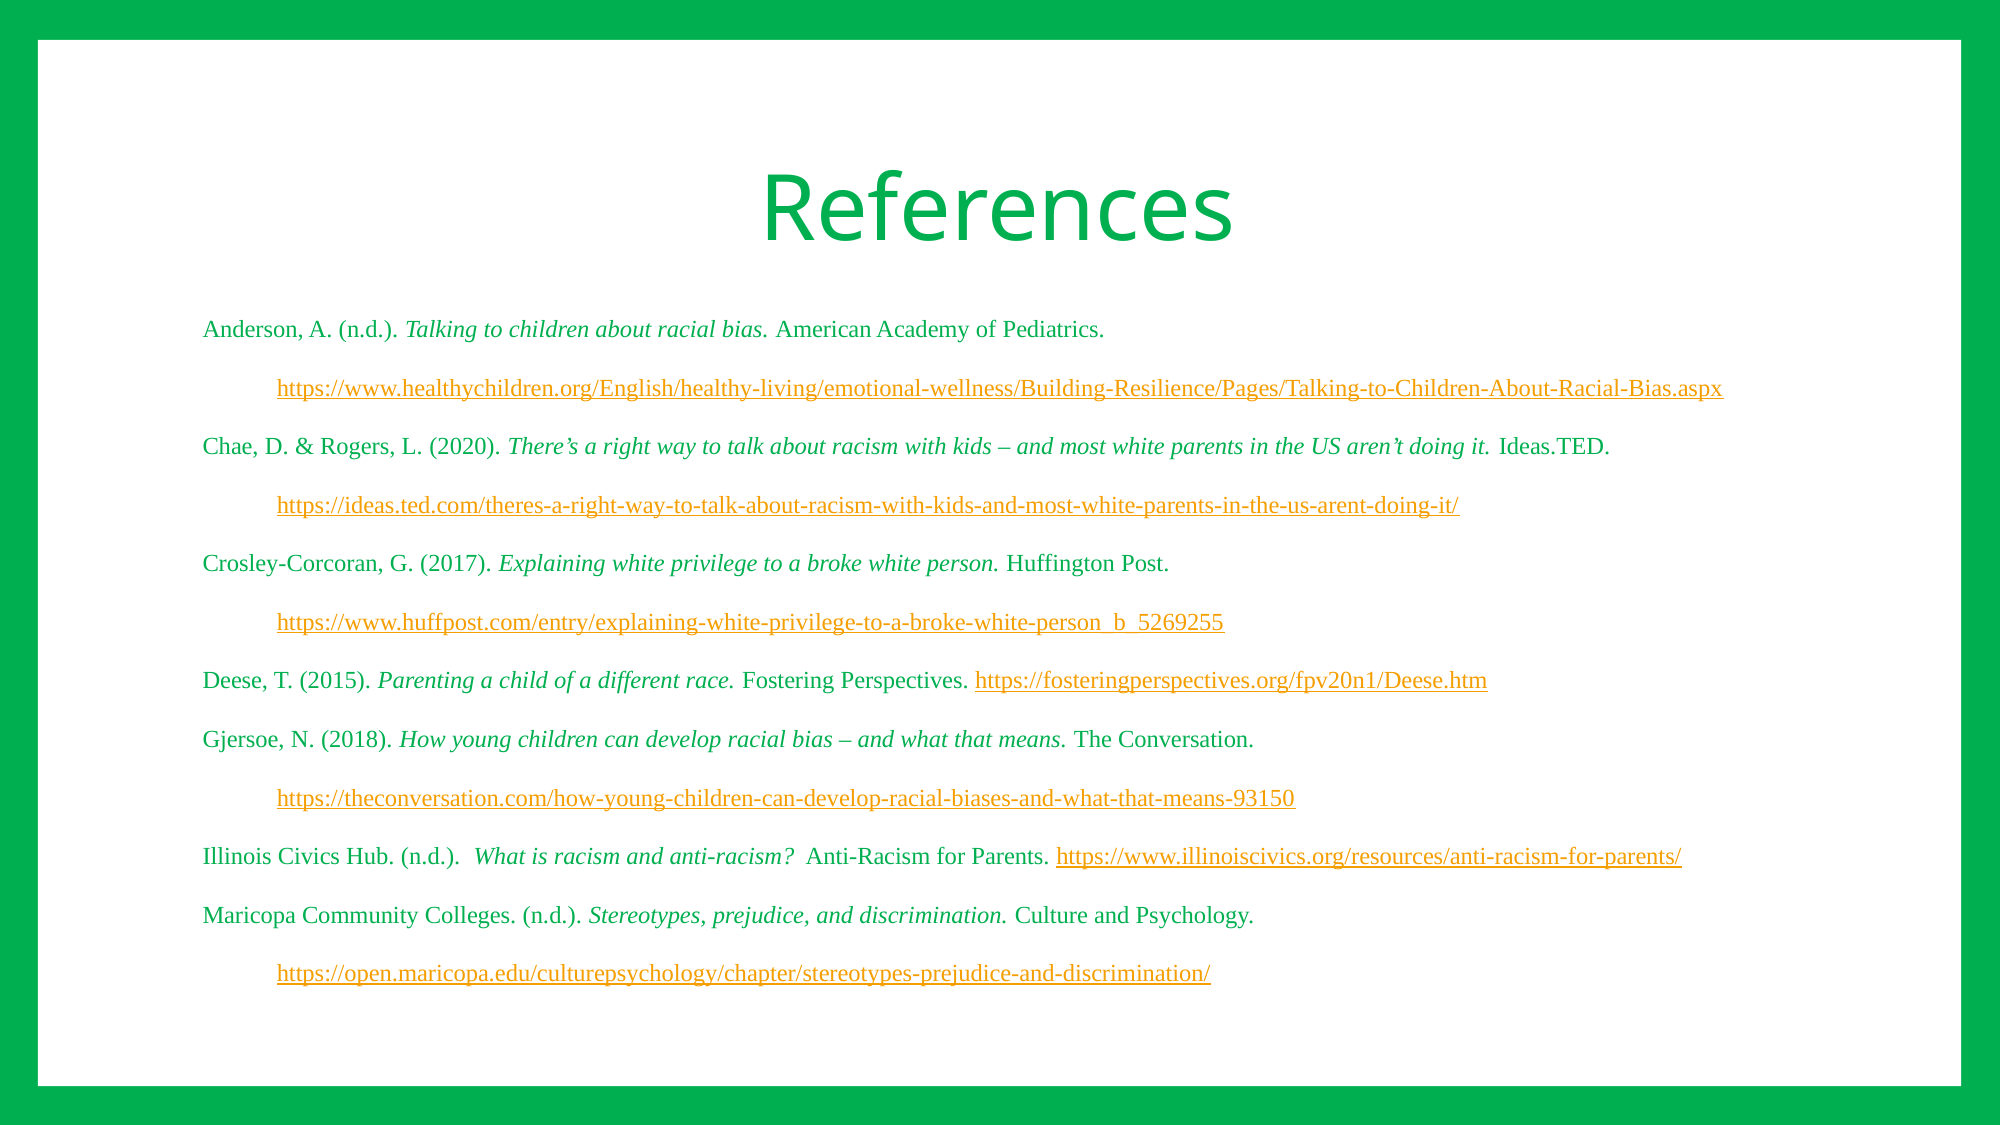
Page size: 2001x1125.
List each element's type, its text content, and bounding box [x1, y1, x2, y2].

title References [187, 99, 1808, 276]
list Anderson, A. (n.d.). Talking to children about racial bias. American Academy of Pediatrics. https://www.healthychildren.org/English/healthy-living/emotional-wellness/Building-Resilience/Pages/Talking-to-Children-About-Racial-Bias.aspx Chae, D. & Rogers, L. (2020). There’s a right way to talk about racism with kids – and most white parents in the US aren’t doing it. Ideas.TED. https://ideas.ted.com/theres-a-right-way-to-talk-about-racism-with-kids-and-most-white-parents-in-the-us-arent-doing-it/ Crosley-Corcoran, G. (2017). Explaining white privilege to a broke white person. Huffington Post. https://www.huffpost.com/entry/explaining-white-privilege-to-a-broke-white-person_b_5269255 Deese, T. (2015). Parenting a child of a different race. Fostering Perspectives. https://fosteringperspectives.org/fpv20n1/Deese.htm Gjersoe, N. (2018). How young children can develop racial bias – and what that means. The Conversation. https://theconversation.com/how-young-children-can-develop-racial-biases-and-what-that-means-93150 Illinois Civics Hub. (n.d.). What is racism and anti-racism? Anti-Racism for Parents. https://www.illinoiscivics.org/resources/anti-racism-for-parents/ Maricopa Community Colleges. (n.d.). Stereotypes, prejudice, and discrimination. Culture and Psychology. https://open.maricopa.edu/culturepsychology/chapter/stereotypes-prejudice-and-discrimination/ [187, 276, 1808, 1000]
